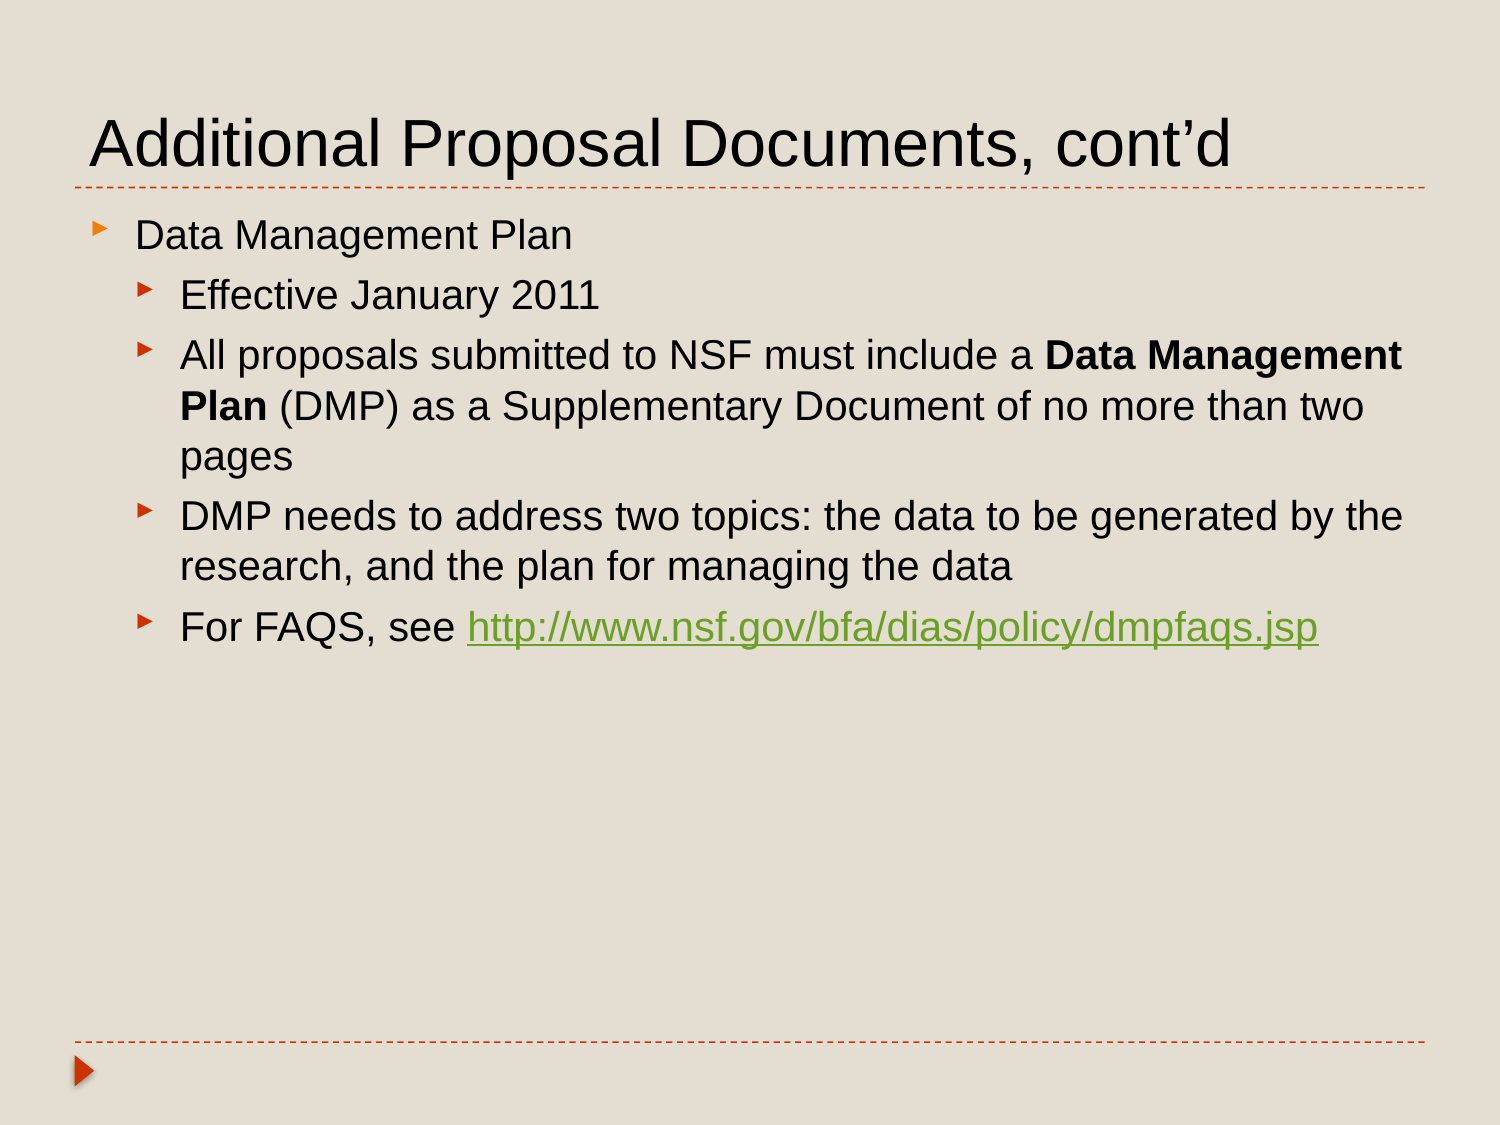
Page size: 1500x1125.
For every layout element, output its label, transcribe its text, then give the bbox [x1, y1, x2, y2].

list Data Management Plan Effective January 2011 All proposals submitted to NSF must include a Data Management Plan (DMP) as a Supplementary Document of no more than two pages DMP needs to address two topics: the data to be generated by the research, and the plan for managing the data For FAQS, see http://www.nsf.gov/bfa/dias/policy/dmpfaqs.jsp [75, 200, 1463, 1010]
title Additional Proposal Documents, cont’d [75, 24, 1425, 188]
